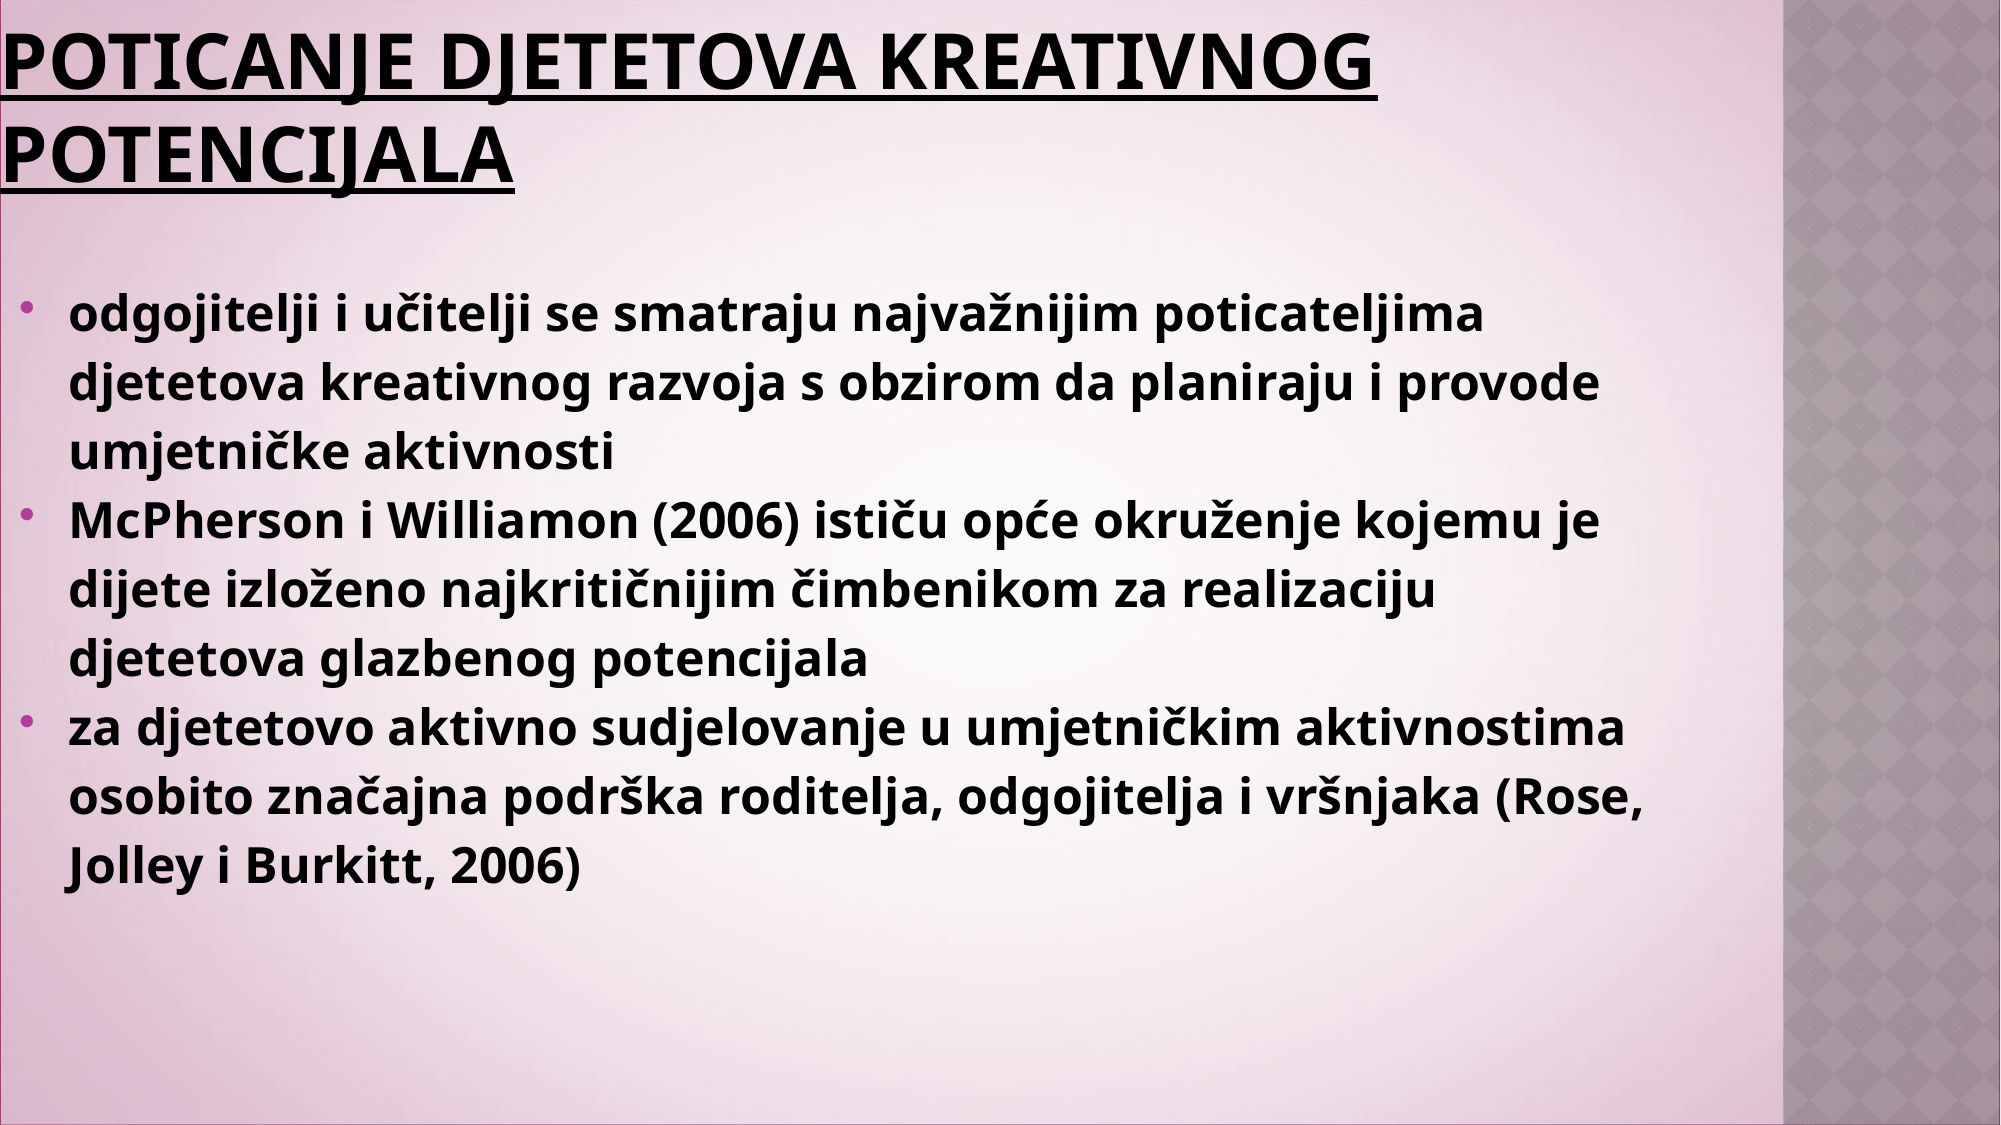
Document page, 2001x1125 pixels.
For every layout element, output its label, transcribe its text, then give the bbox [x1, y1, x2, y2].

list odgojitelji i učitelji se smatraju najvažnijim poticateljima djetetova kreativnog razvoja s obzirom da planiraju i provode umjetničke aktivnosti McPherson i Williamon (2006) ističu opće okruženje kojemu je dijete izloženo najkritičnijim čimbenikom za realizaciju djetetova glazbenog potencijala za djetetovo aktivno sudjelovanje u umjetničkim aktivnostima osobito značajna podrška roditelja, odgojitelja i vršnjaka (Rose, Jolley i Burkitt, 2006) [3, 264, 1684, 1060]
title poticanje djetetova kreativnog potencijala [0, 10, 1575, 198]
